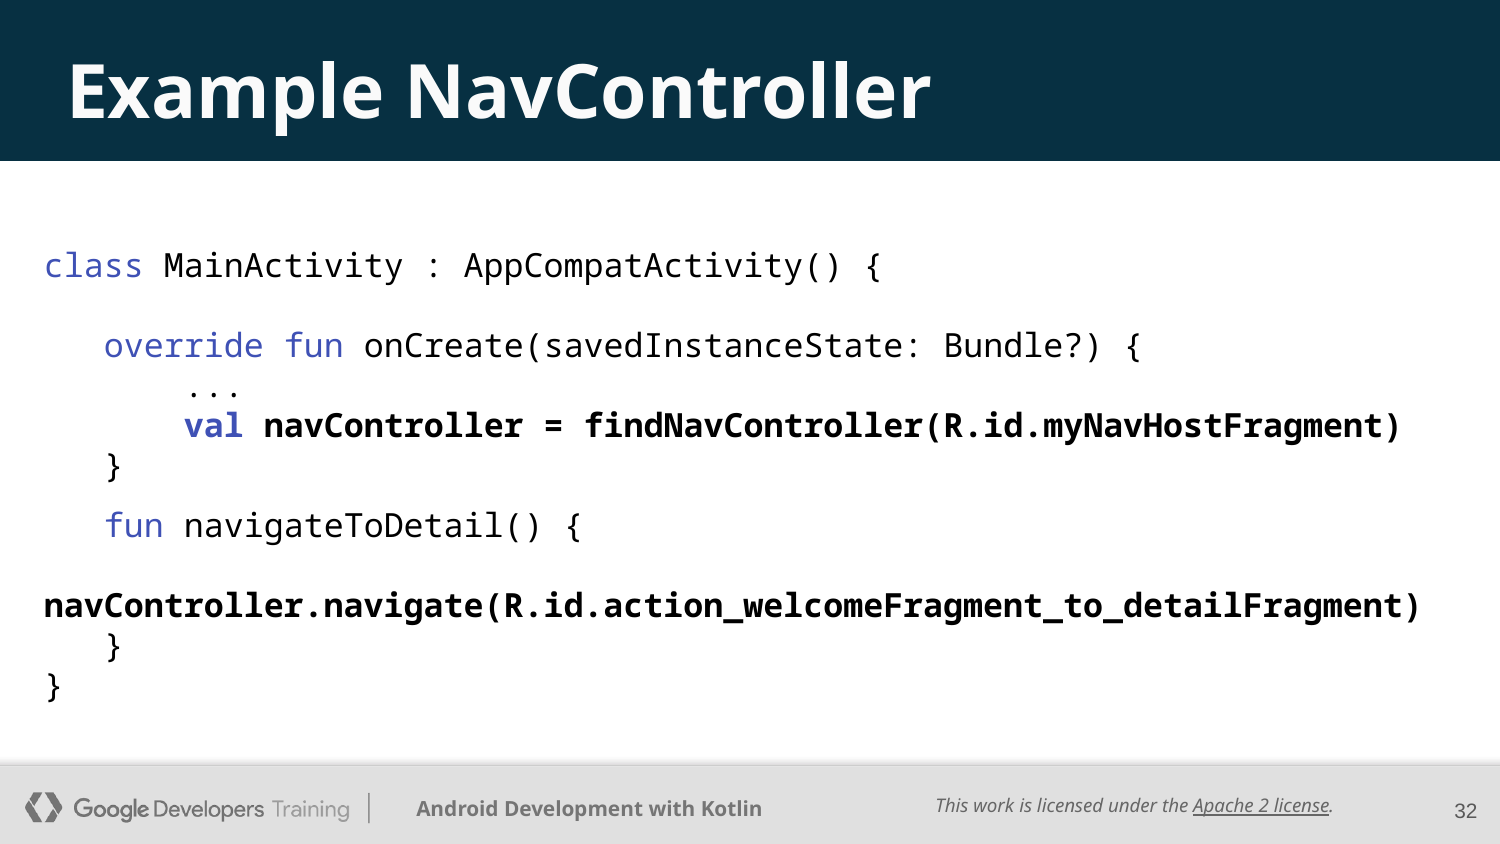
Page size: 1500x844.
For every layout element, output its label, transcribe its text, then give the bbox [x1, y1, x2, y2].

slide_number ‹#› [1402, 777, 1493, 842]
text_box class MainActivity : AppCompatActivity() { override fun onCreate(savedInstanceState: Bundle?) { ... val navController = findNavController(R.id.myNavHostFragment) } fun navigateToDetail() { navController.navigate(R.id.action_welcomeFragment_to_detailFragment) } } [28, 229, 1497, 620]
picture [0, 161, 1500, 844]
title Example NavController [51, 28, 1449, 122]
